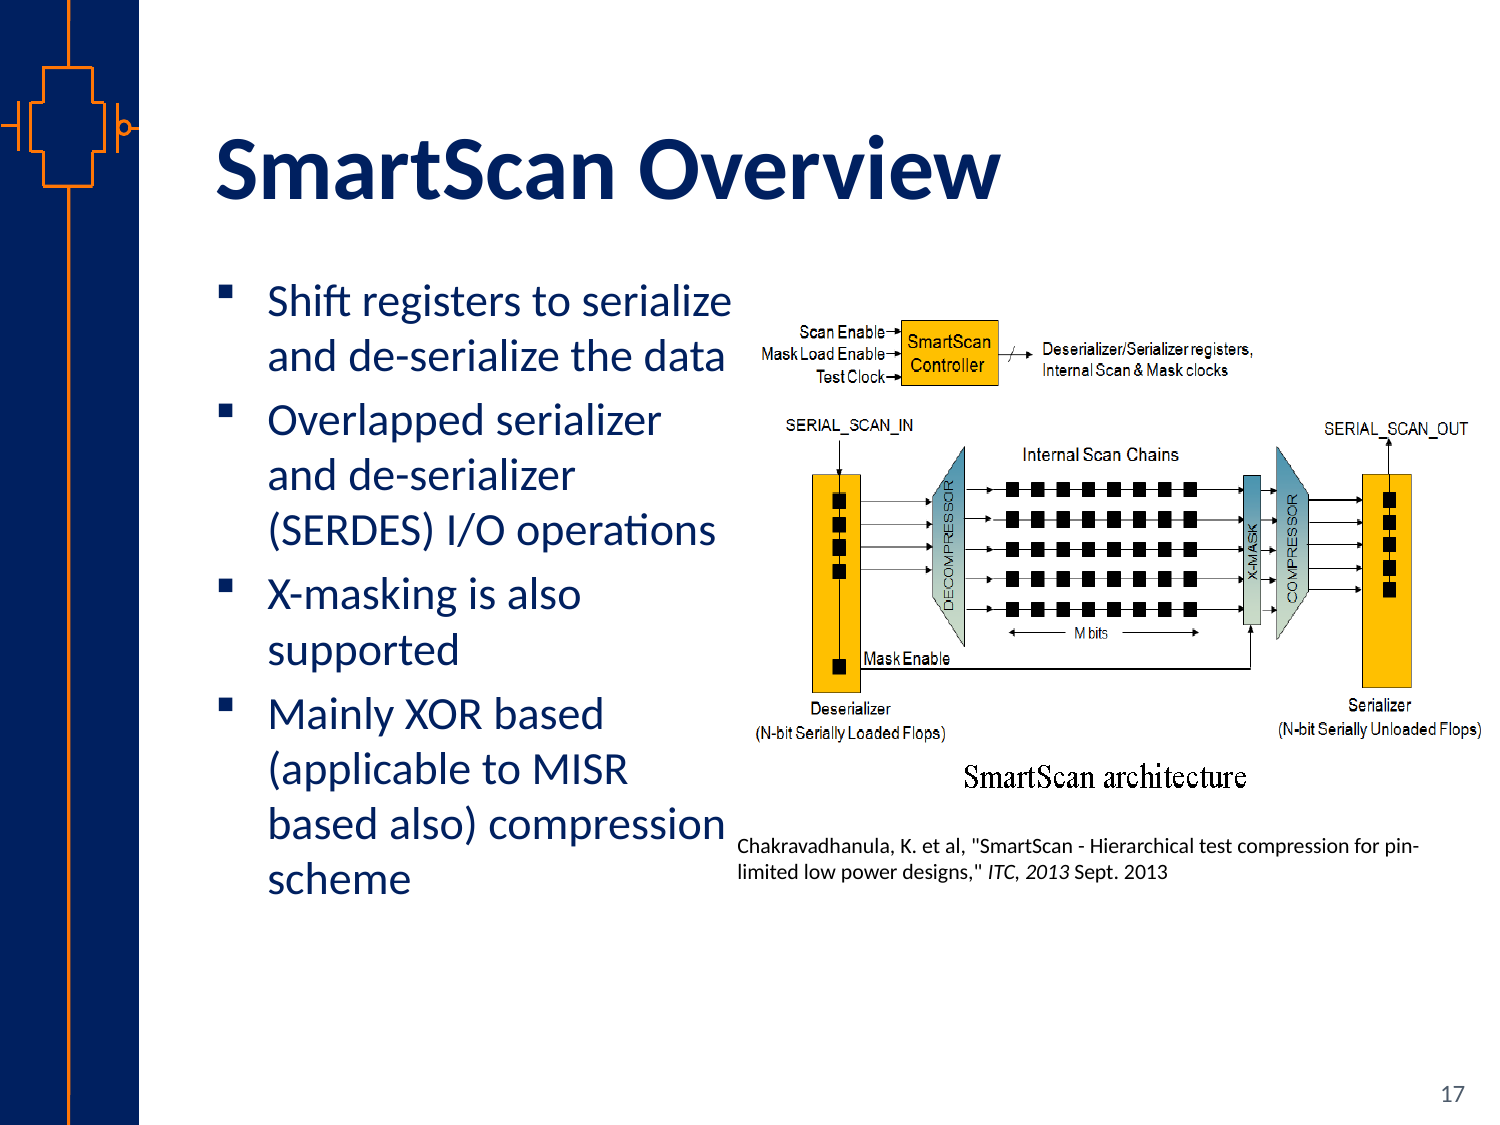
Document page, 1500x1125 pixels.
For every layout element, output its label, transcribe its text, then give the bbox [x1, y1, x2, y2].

title SmartScan Overview [200, 37, 1388, 225]
slide_number 17 [1425, 1062, 1488, 1123]
list Shift registers to serialize and de-serialize the data Overlapped serializer and de-serializer (SERDES) I/O operations X-masking is also supported Mainly XOR based (applicable to MISR based also) compression scheme [200, 262, 750, 988]
text_box Chakravadhanula, K. et al, "SmartScan - Hierarchical test compression for pin-limited low power designs," ITC, 2013 Sept. 2013 [722, 823, 1484, 892]
picture [749, 310, 1484, 792]
